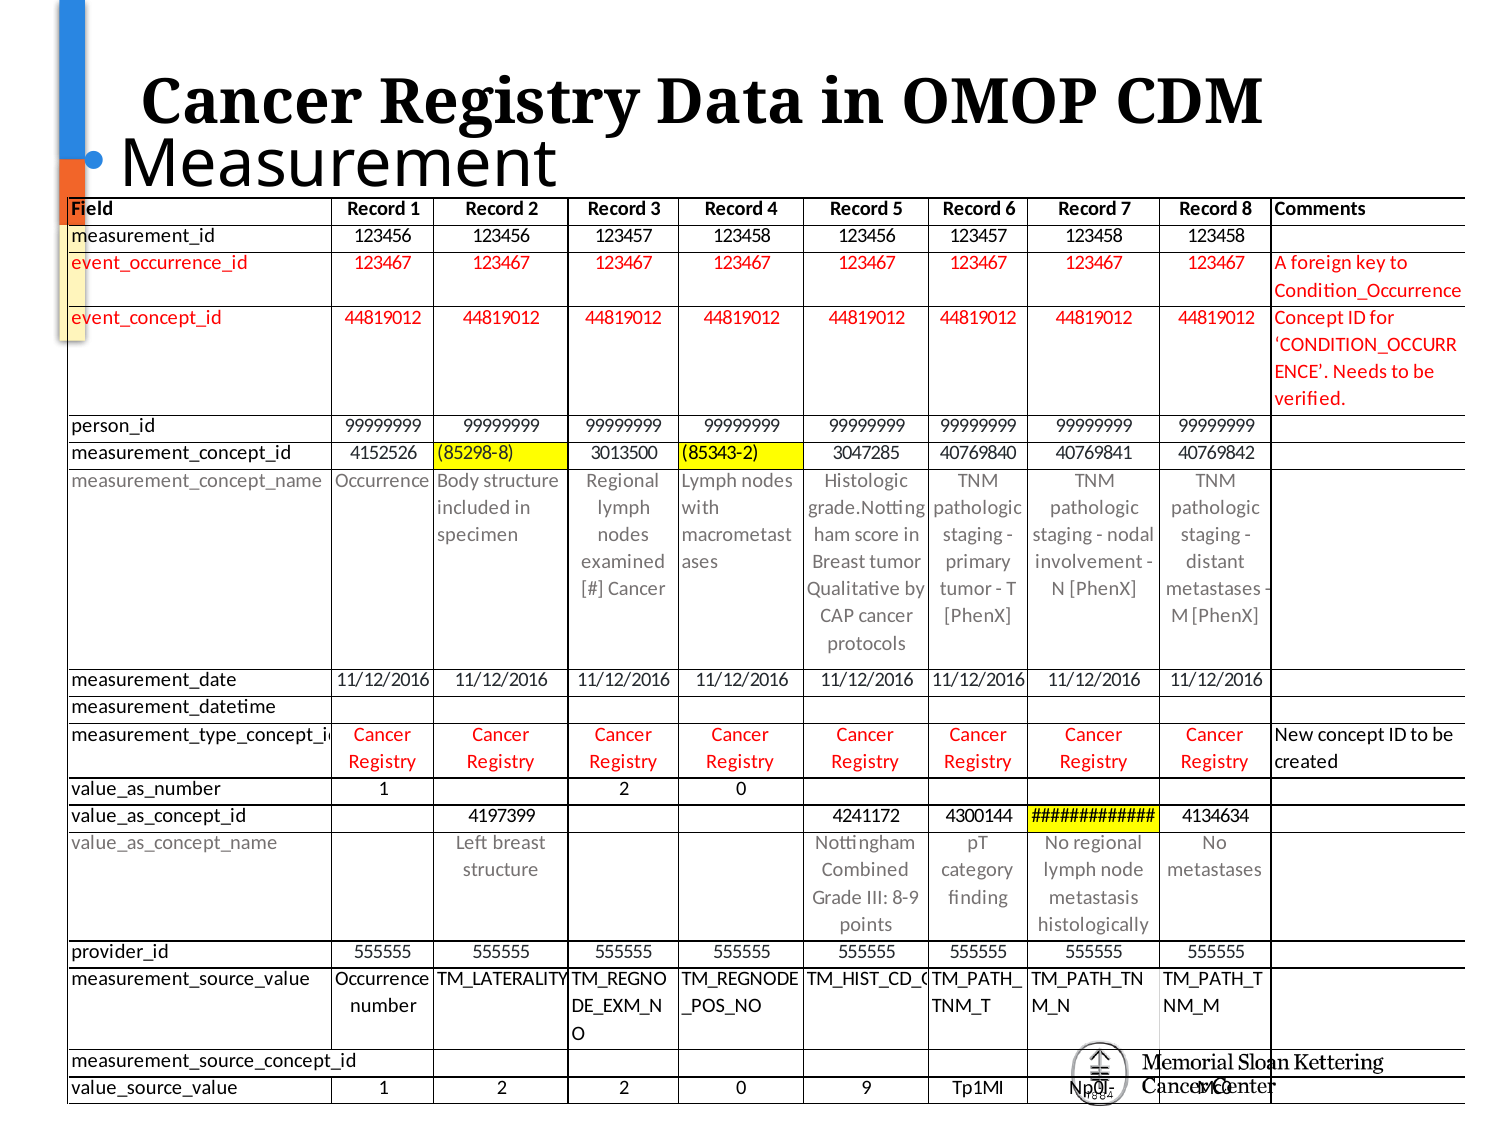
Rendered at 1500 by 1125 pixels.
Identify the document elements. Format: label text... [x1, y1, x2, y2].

list Measurement [67, 111, 1433, 195]
picture [66, 197, 1467, 1105]
title Cancer Registry Data in OMOP CDM [125, 48, 1412, 111]
